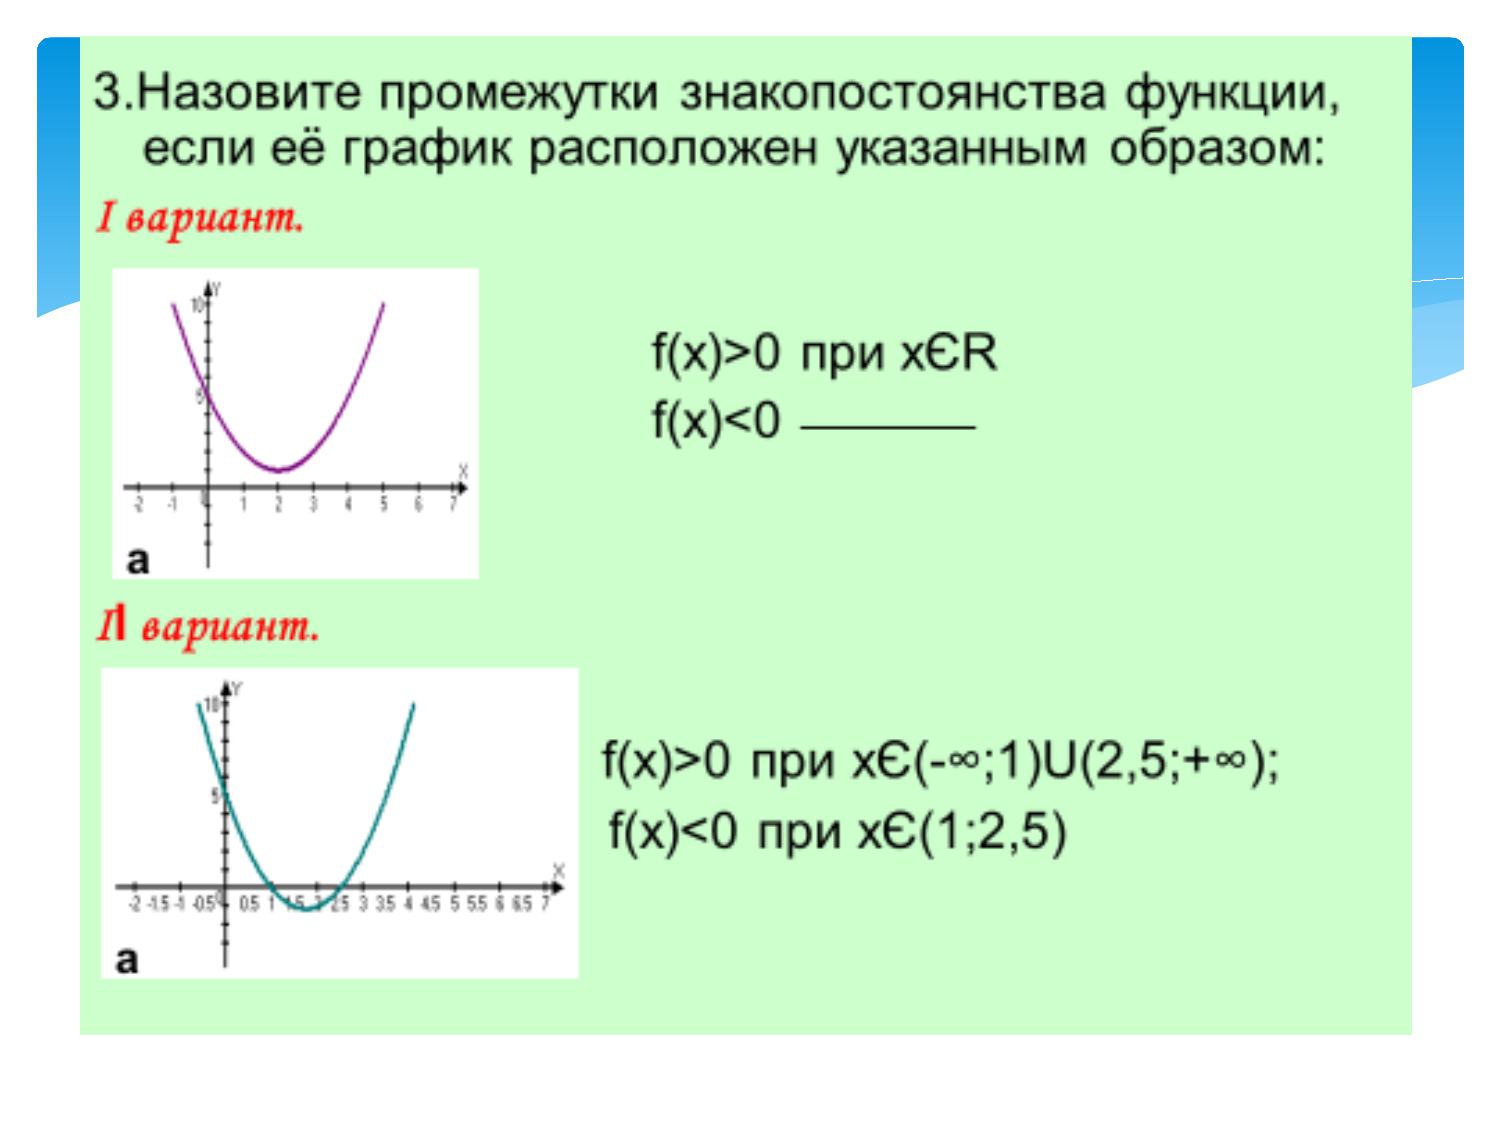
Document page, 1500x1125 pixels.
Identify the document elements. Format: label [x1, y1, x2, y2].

picture [80, 36, 1412, 1036]
